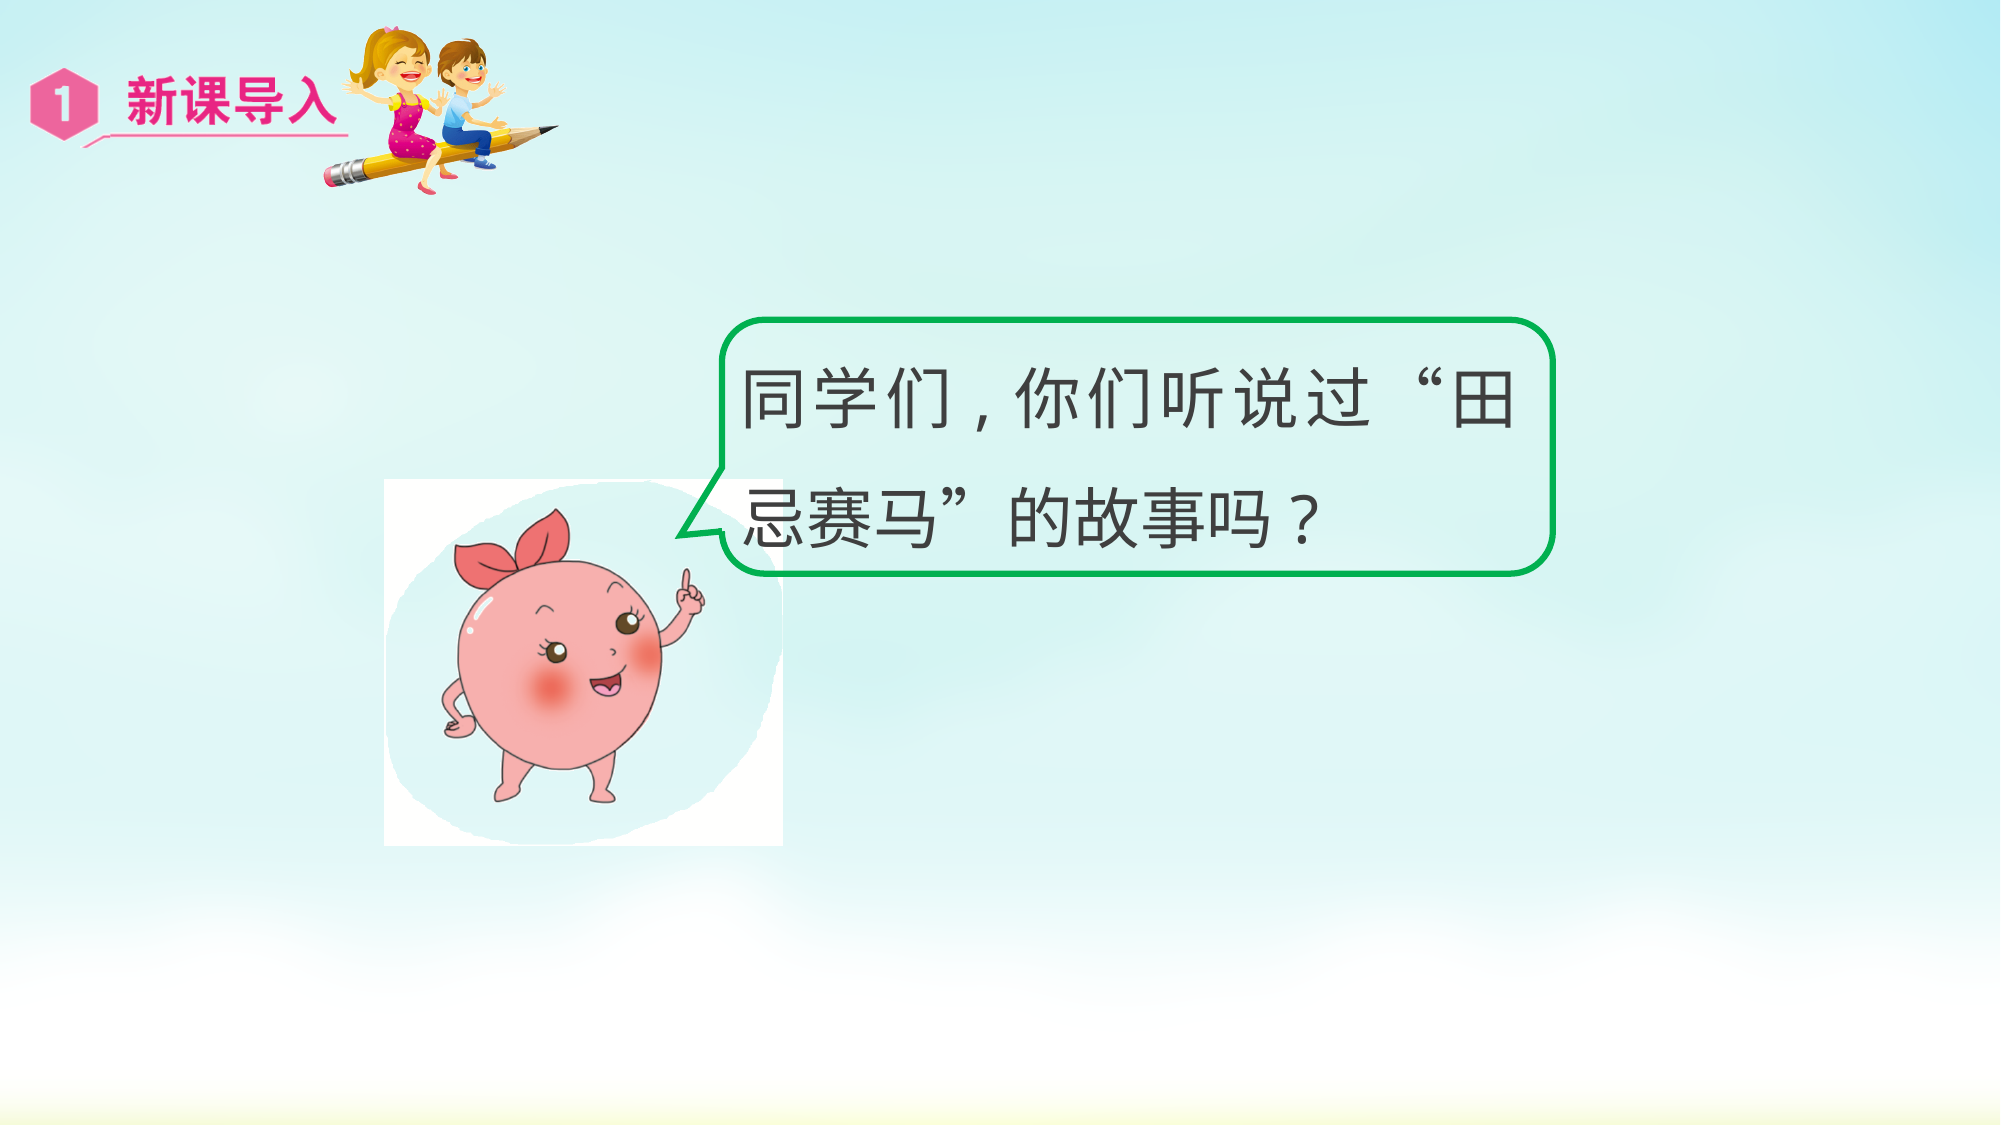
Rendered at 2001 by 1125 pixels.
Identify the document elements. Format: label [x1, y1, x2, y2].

picture [0, 0, 2001, 1125]
text_box [384, 309, 1553, 846]
text_box [17, 21, 559, 196]
